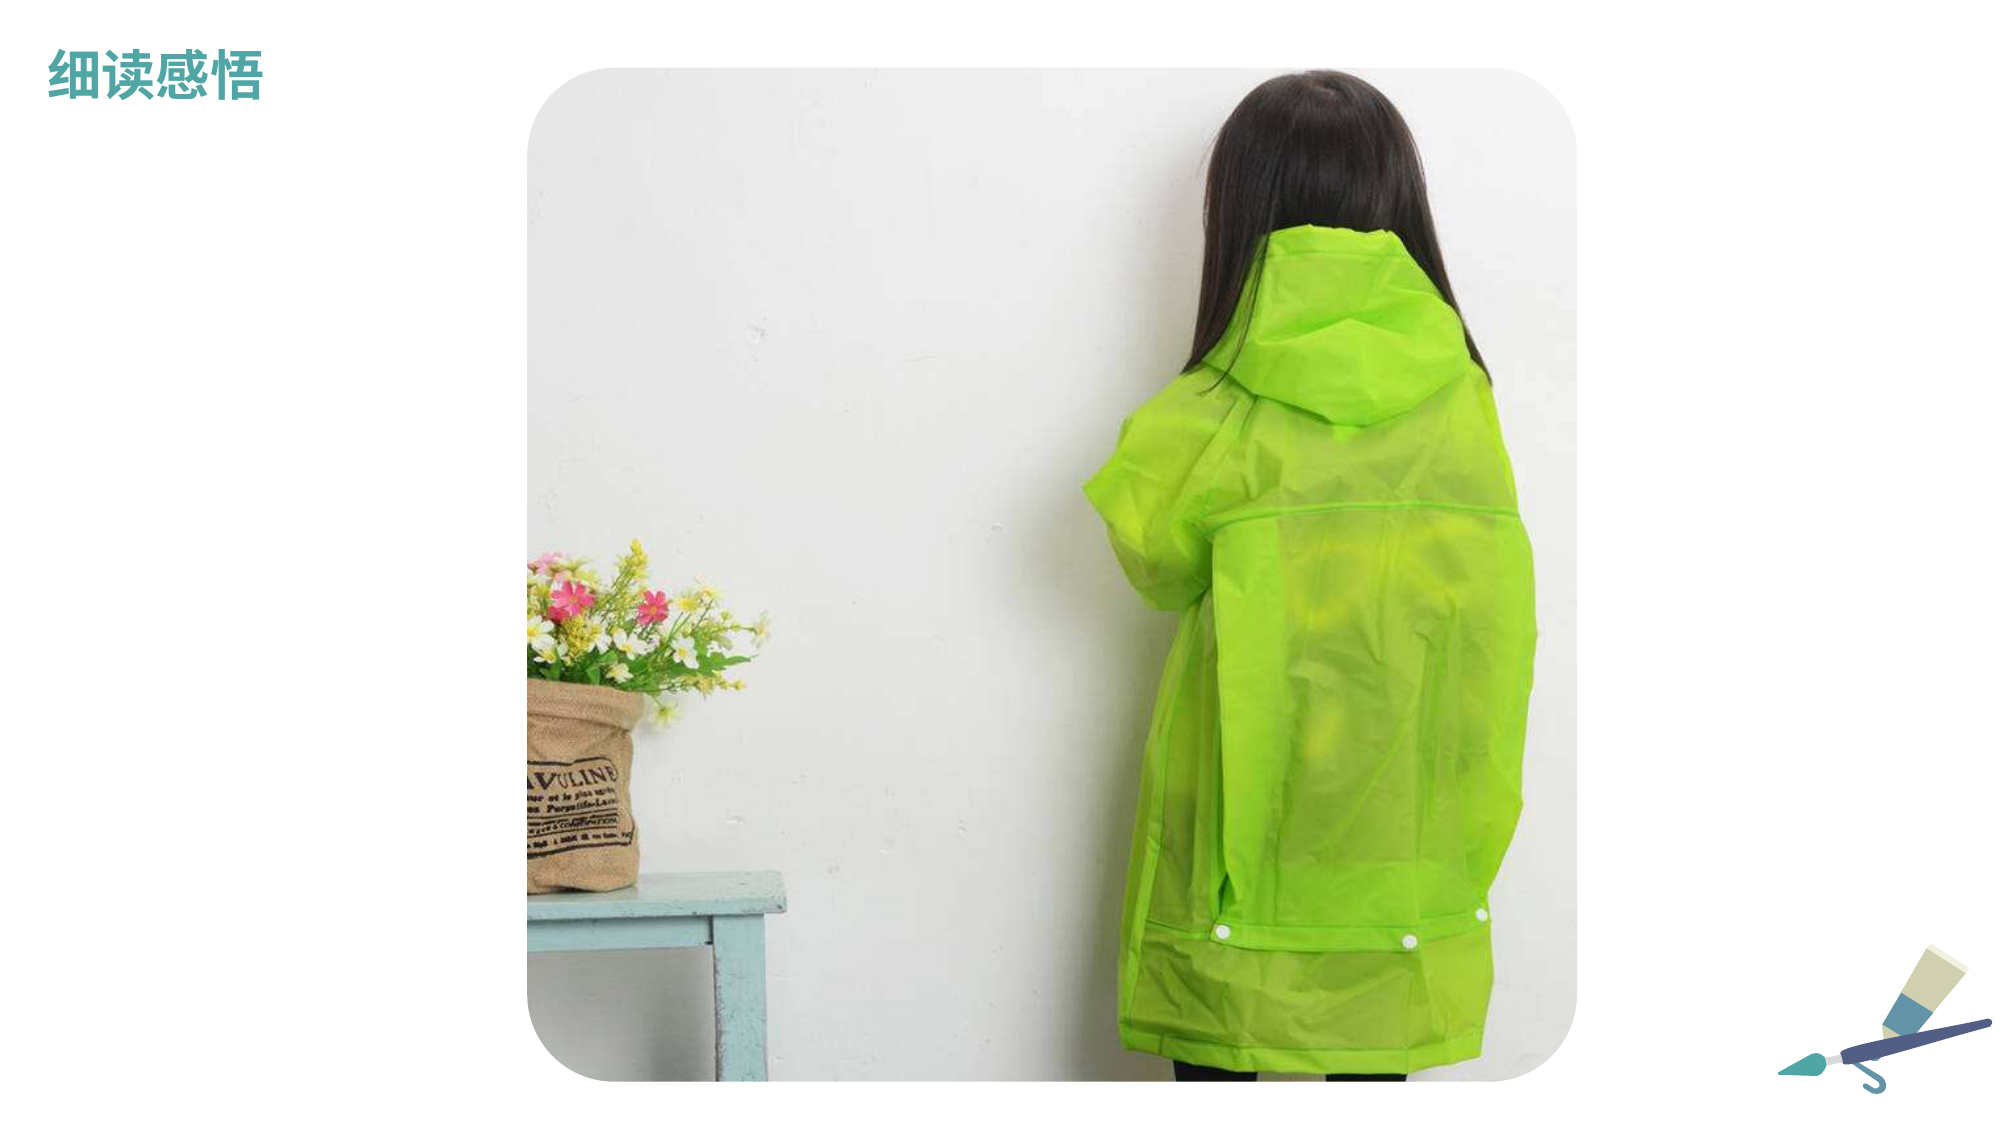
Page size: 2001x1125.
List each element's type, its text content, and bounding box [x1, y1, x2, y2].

picture [527, 67, 1578, 1082]
text_box 细读感悟 [32, 33, 347, 114]
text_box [1811, 945, 1974, 1125]
